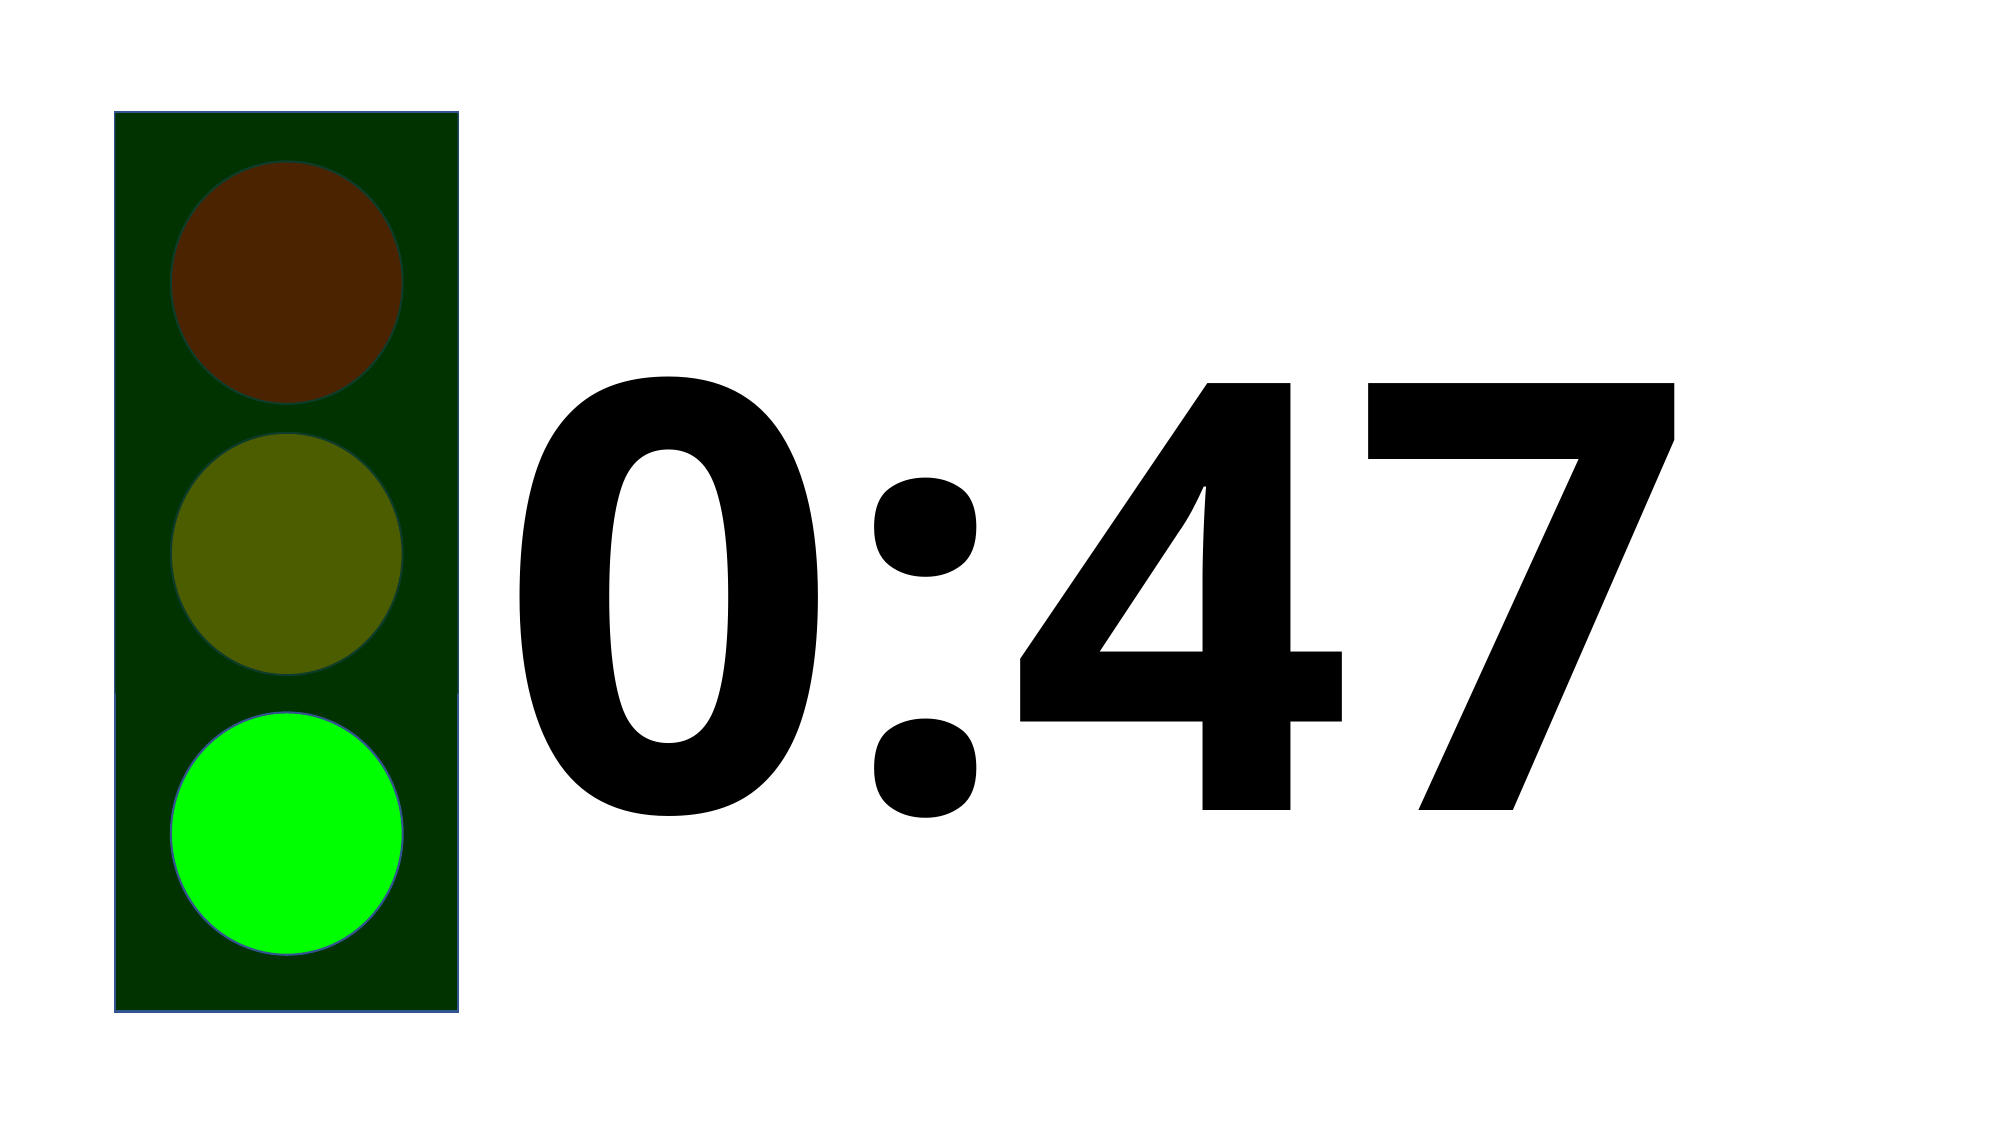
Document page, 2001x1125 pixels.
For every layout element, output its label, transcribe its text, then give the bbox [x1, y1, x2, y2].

text_box [114, 695, 459, 1013]
text_box [169, 711, 404, 956]
text_box [114, 112, 459, 695]
text_box 0:47 [483, 204, 1924, 938]
